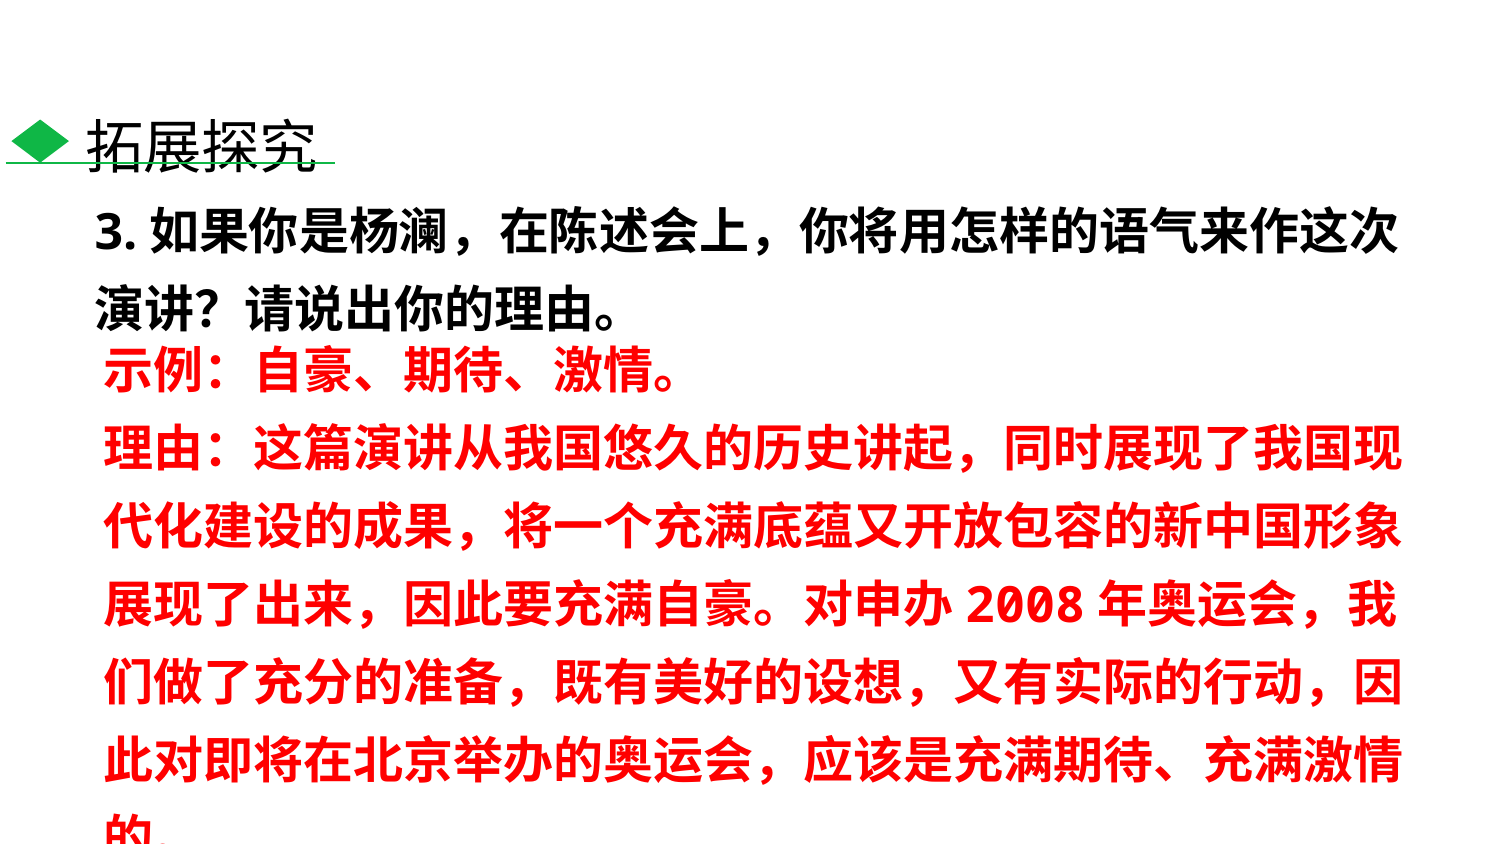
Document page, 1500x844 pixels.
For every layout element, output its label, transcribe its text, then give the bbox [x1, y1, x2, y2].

text_box 3.如果你是杨澜，在陈述会上，你将用怎样的语气来作这次演讲？请说出你的理由。 [79, 173, 1421, 345]
text_box 示例：自豪、期待、激情。 理由：这篇演讲从我国悠久的历史讲起，同时展现了我国现代化建设的成果，将一个充满底蕴又开放包容的新中国形象展现了出来，因此要充满自豪。对申办2008年奥运会，我们做了充分的准备，既有美好的设想，又有实际的行动，因此对即将在北京举办的奥运会，应该是充满期待、充满激情的。 [88, 313, 1436, 844]
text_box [5, 102, 336, 189]
